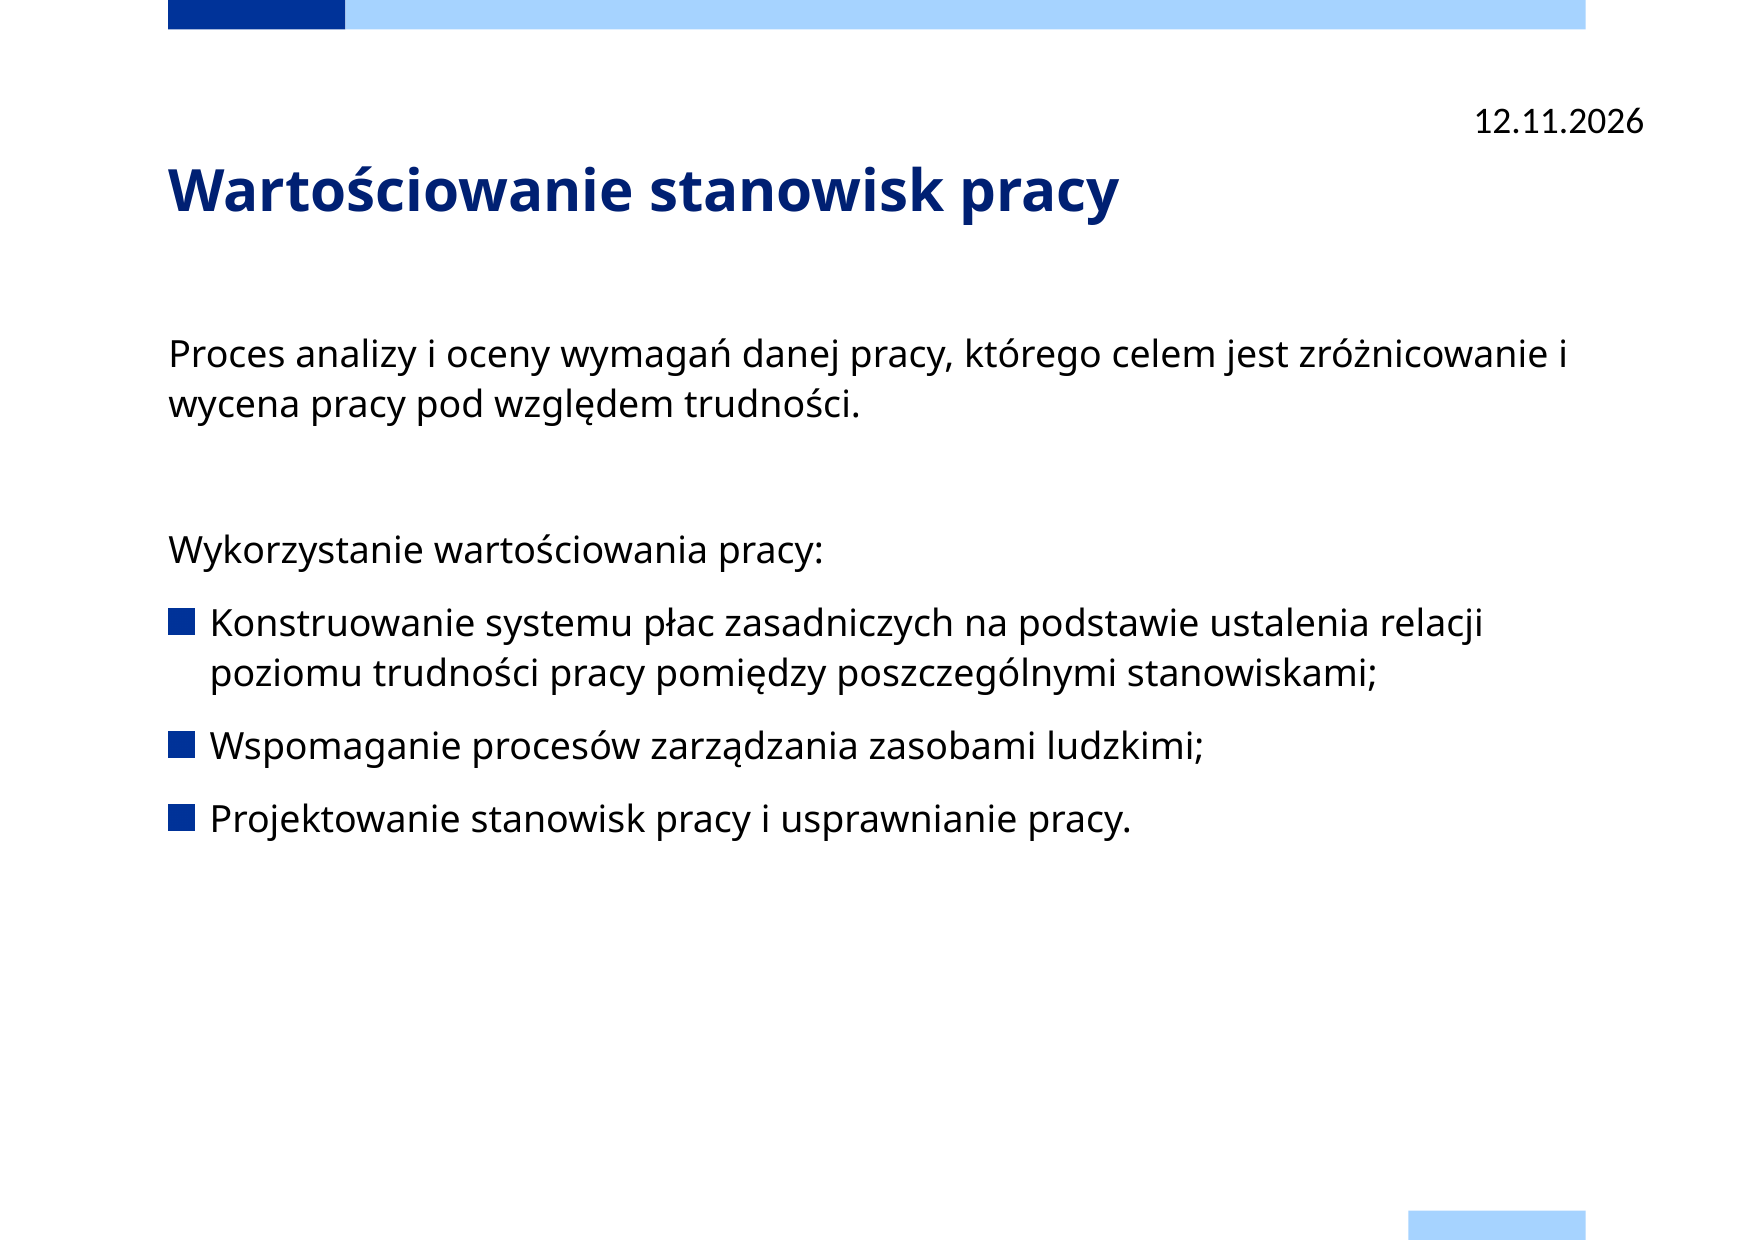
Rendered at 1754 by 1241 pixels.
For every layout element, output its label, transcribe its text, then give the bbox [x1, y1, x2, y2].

picture [168, 731, 195, 758]
list Proces analizy i oceny wymagań danej pracy, którego celem jest zróżnicowanie i wycena pracy pod względem trudności. Wykorzystanie wartościowania pracy: Konstruowanie systemu płac zasadniczych na podstawie ustalenia relacji poziomu trudności pracy pomiędzy poszczególnymi stanowiskami; Wspomaganie procesów zarządzania zasobami ludzkimi; Projektowanie stanowisk pracy i usprawnianie pracy. [168, 324, 1586, 1093]
picture [168, 608, 195, 635]
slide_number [1458, 88, 1754, 149]
title Wartościowanie stanowisk pracy [168, 147, 1586, 324]
picture [168, 804, 195, 831]
